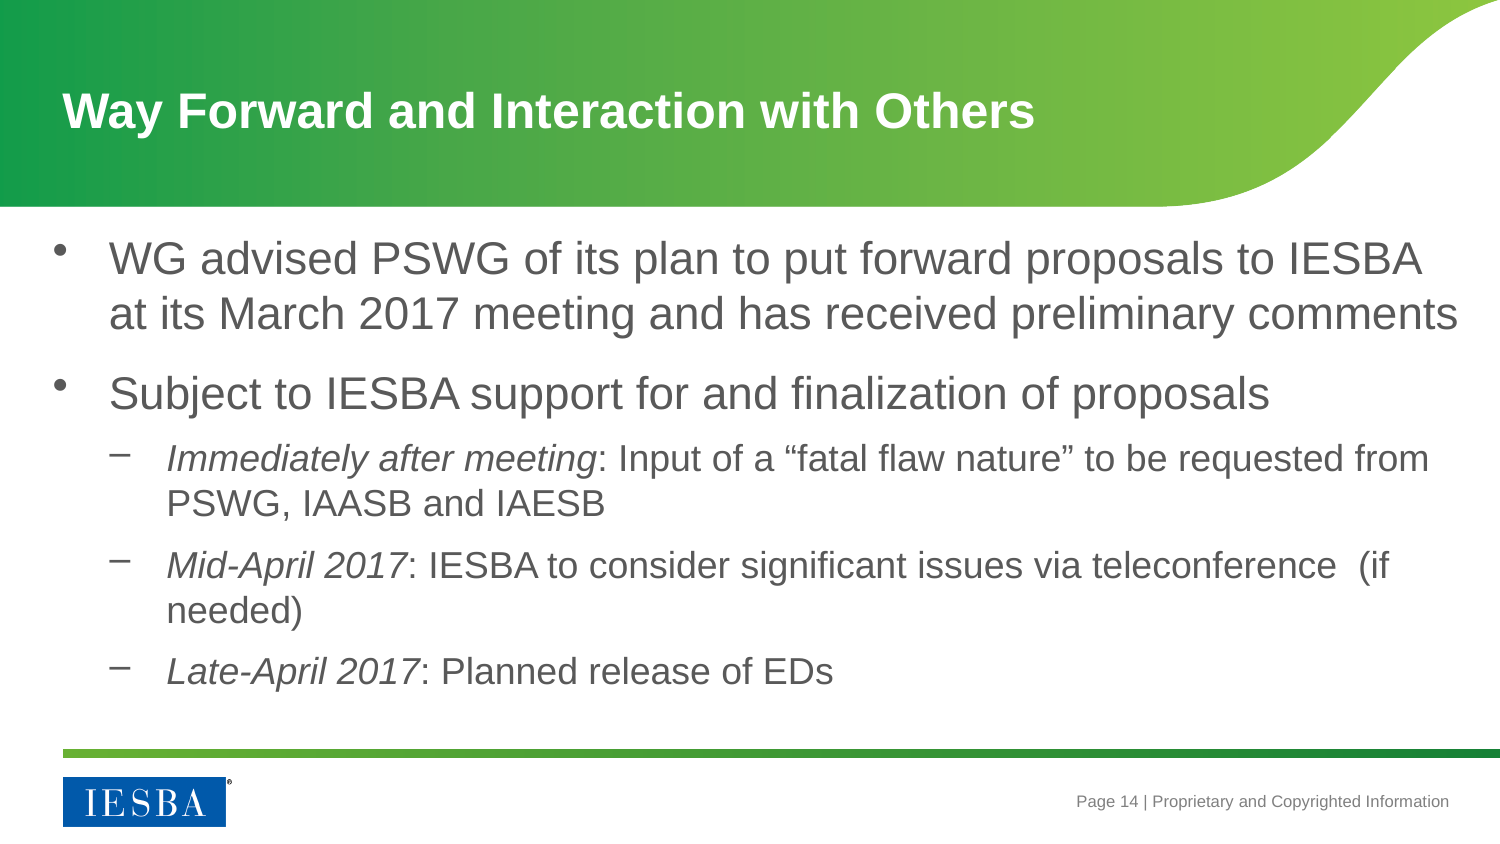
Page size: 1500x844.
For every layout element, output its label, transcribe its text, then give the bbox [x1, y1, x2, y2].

picture [63, 777, 232, 827]
title Way Forward and Interaction with Others [62, 75, 1300, 142]
picture [0, 0, 1500, 207]
list WG advised PSWG of its plan to put forward proposals to IESBA at its March 2017 meeting and has received preliminary comments Subject to IESBA support for and finalization of proposals Immediately after meeting: Input of a “fatal flaw nature” to be requested from PSWG, IAASB and IAESB Mid-April 2017: IESBA to consider significant issues via teleconference (if needed) Late-April 2017: Planned release of EDs [37, 220, 1475, 747]
